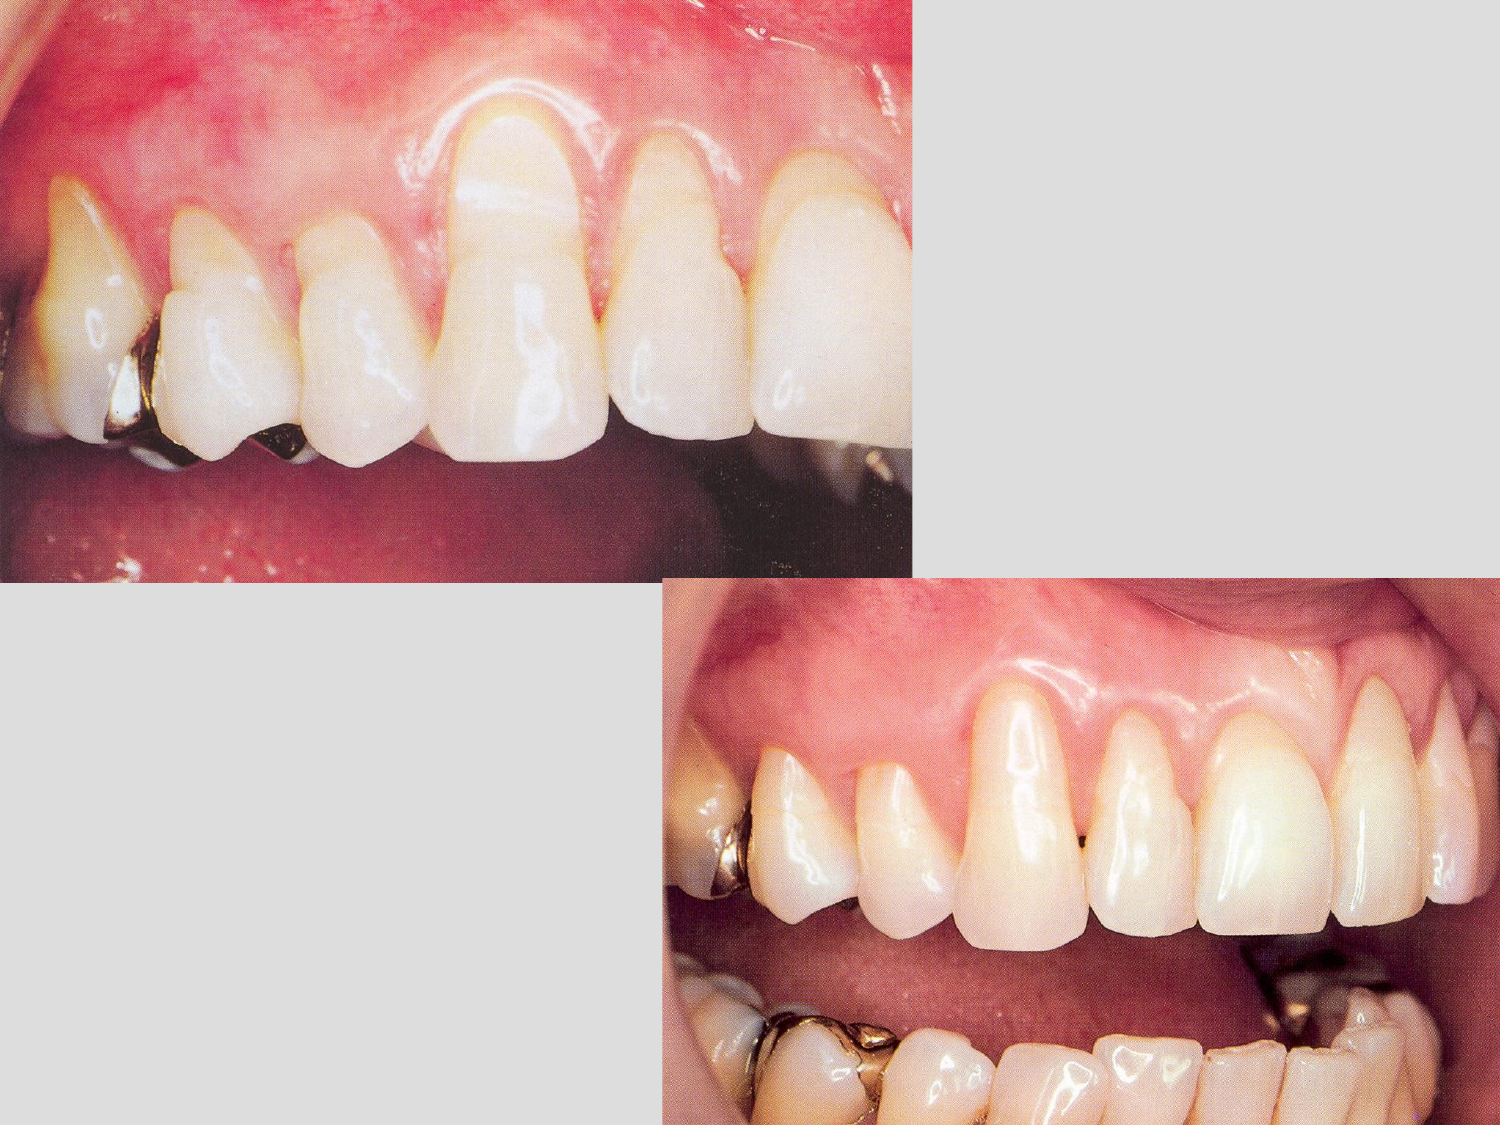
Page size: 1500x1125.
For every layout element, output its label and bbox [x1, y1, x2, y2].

text_box [662, 578, 1500, 1125]
text_box [0, 0, 913, 583]
